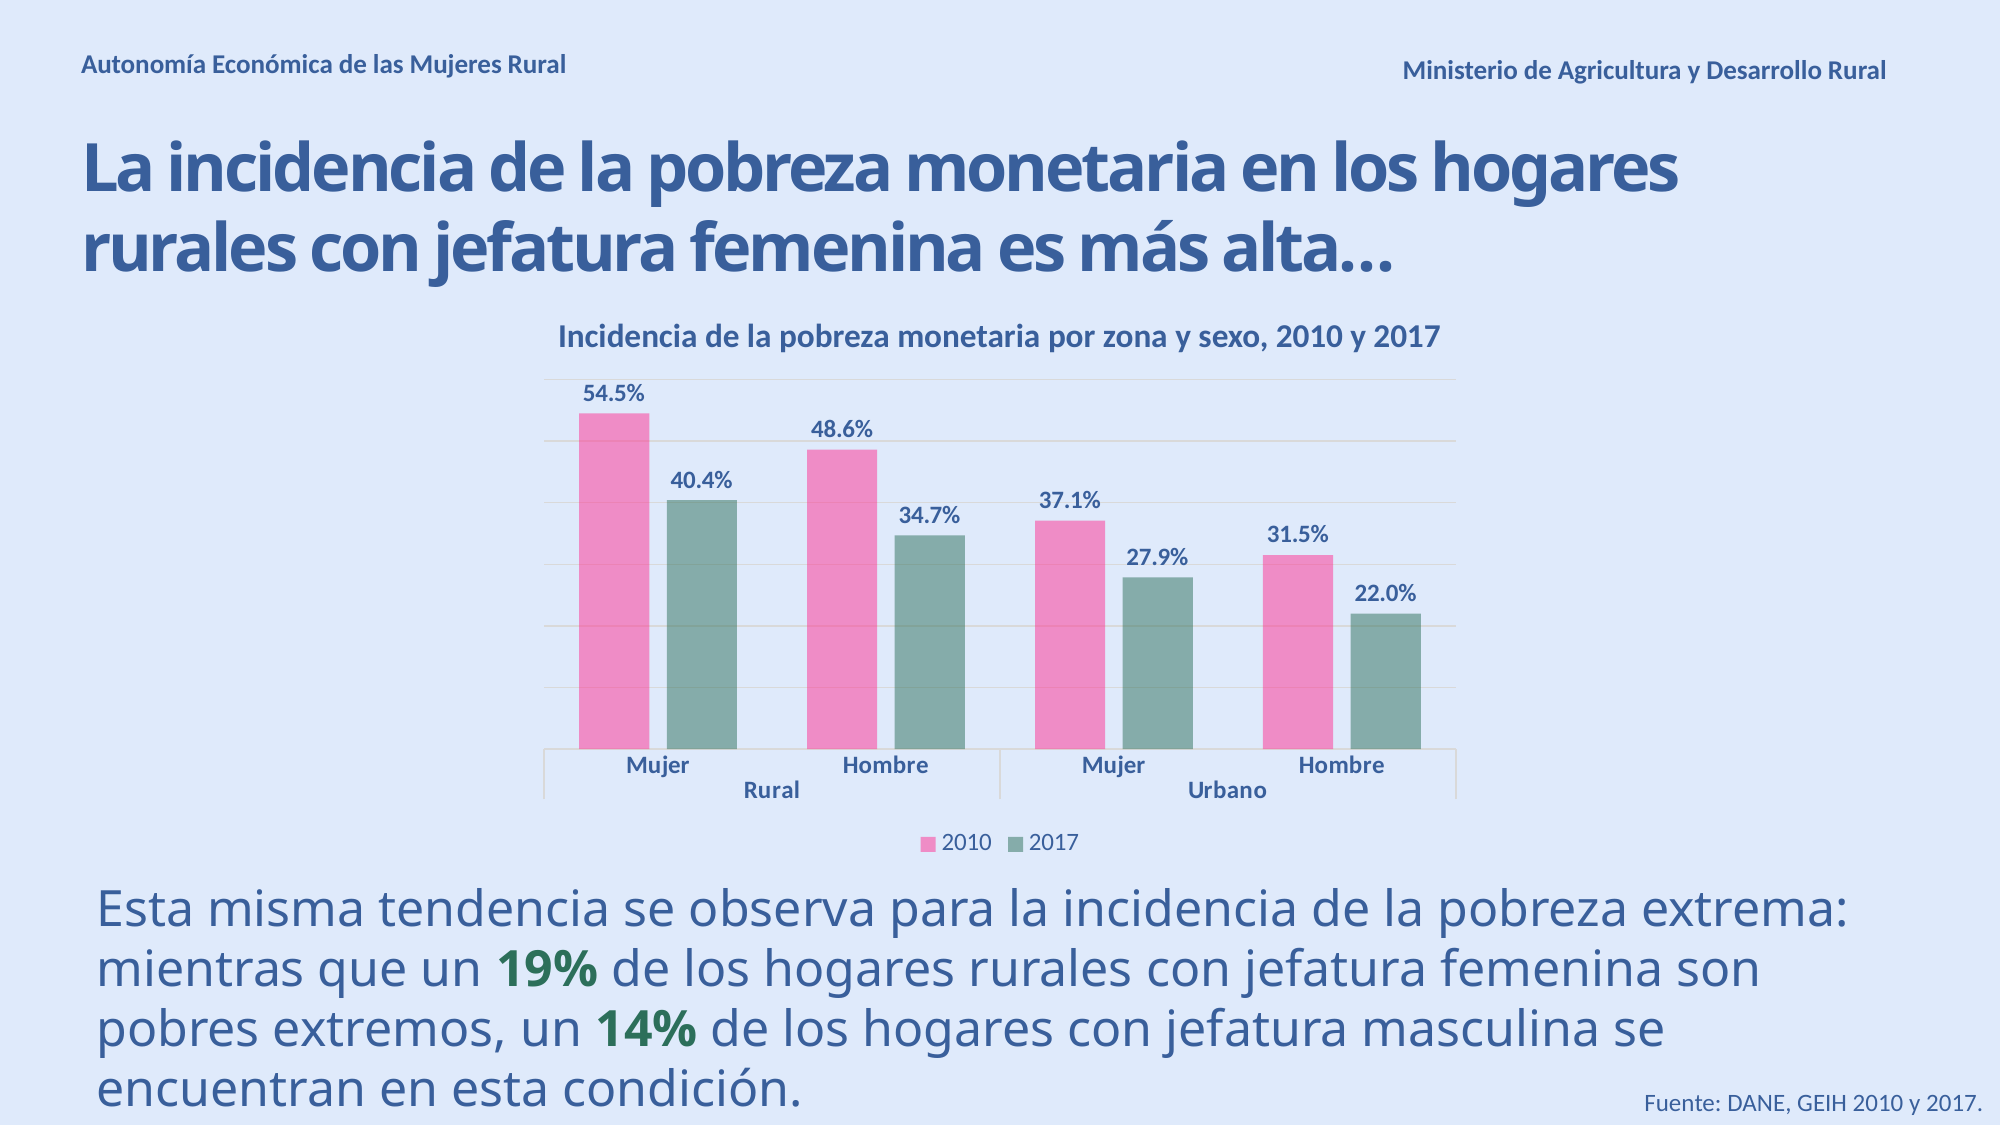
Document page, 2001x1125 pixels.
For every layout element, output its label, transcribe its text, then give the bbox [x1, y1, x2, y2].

text_box La incidencia de la pobreza monetaria en los hogares rurales con jefatura femenina es más alta… [66, 116, 1890, 292]
text_box Fuente: DANE, GEIH 2010 y 2017. [1629, 1079, 2000, 1125]
text_box Incidencia de la pobreza monetaria por zona y sexo, 2010 y 2017 [534, 306, 1466, 362]
text_box Esta misma tendencia se observa para la incidencia de la pobreza extrema: mientras que un 19% de los hogares rurales con jefatura femenina son pobres extremos, un 14% de los hogares con jefatura masculina se encuentran en esta condición. [81, 868, 1907, 1124]
chart [525, 369, 1475, 863]
text_box Ministerio de Agricultura y Desarrollo Rural [1387, 44, 1902, 93]
text_box Autonomía Económica de las Mujeres Rural [66, 38, 617, 86]
